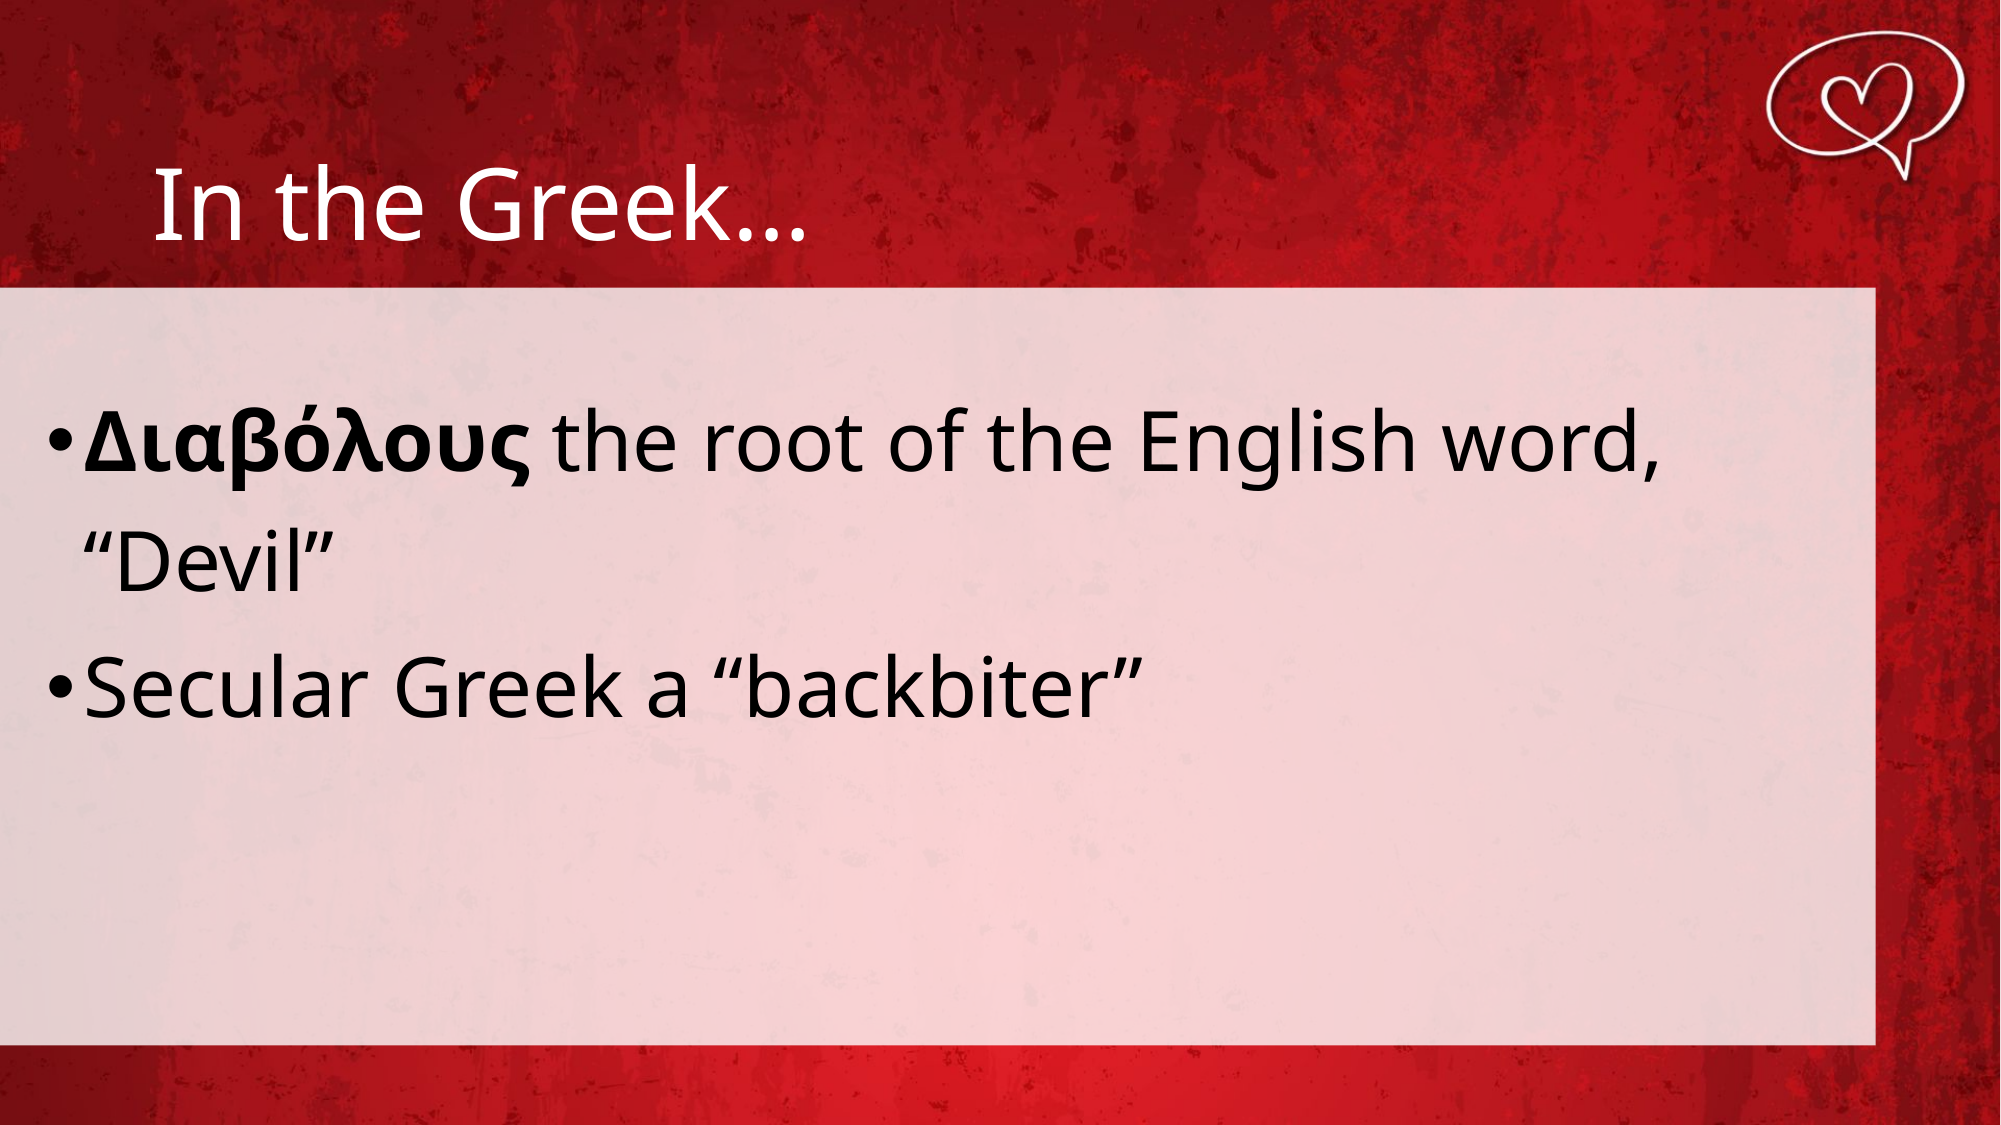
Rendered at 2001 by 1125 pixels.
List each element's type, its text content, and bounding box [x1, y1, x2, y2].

picture [0, 0, 2001, 1125]
list Διαβόλους the root of the English word, “Devil” Secular Greek a “backbiter” [31, 316, 1842, 789]
title In the Greek… [137, 59, 1863, 271]
